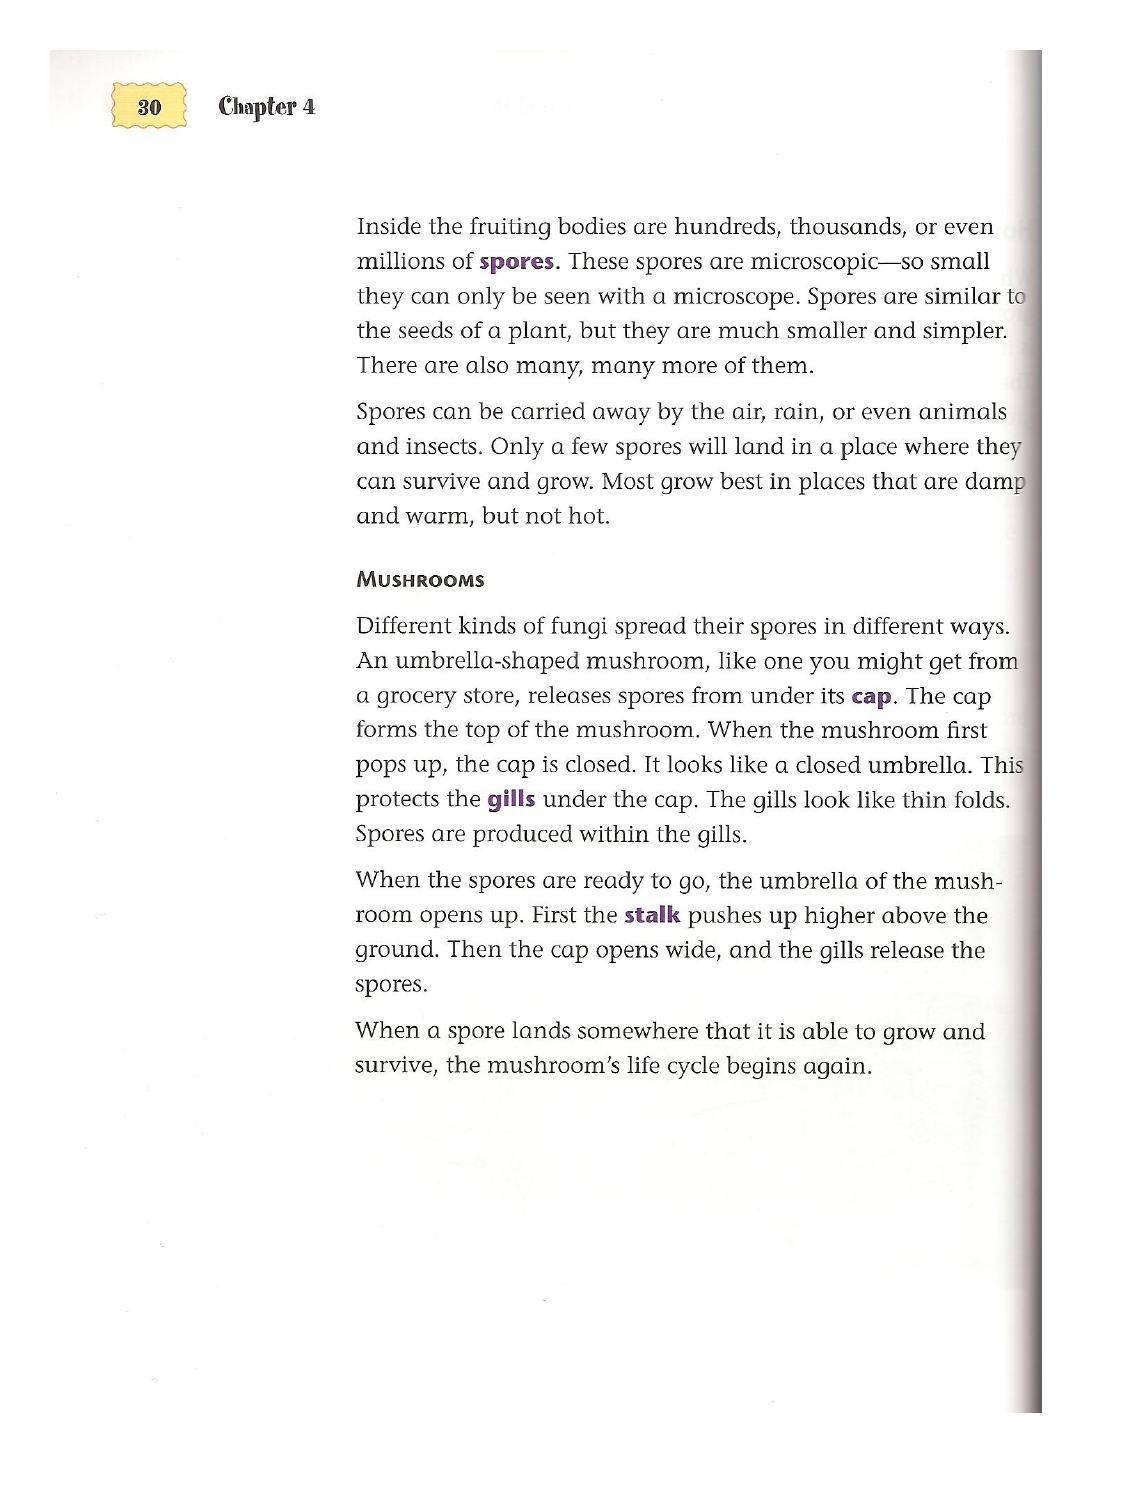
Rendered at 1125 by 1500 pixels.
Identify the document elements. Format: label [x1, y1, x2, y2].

list [49, 49, 1043, 1413]
